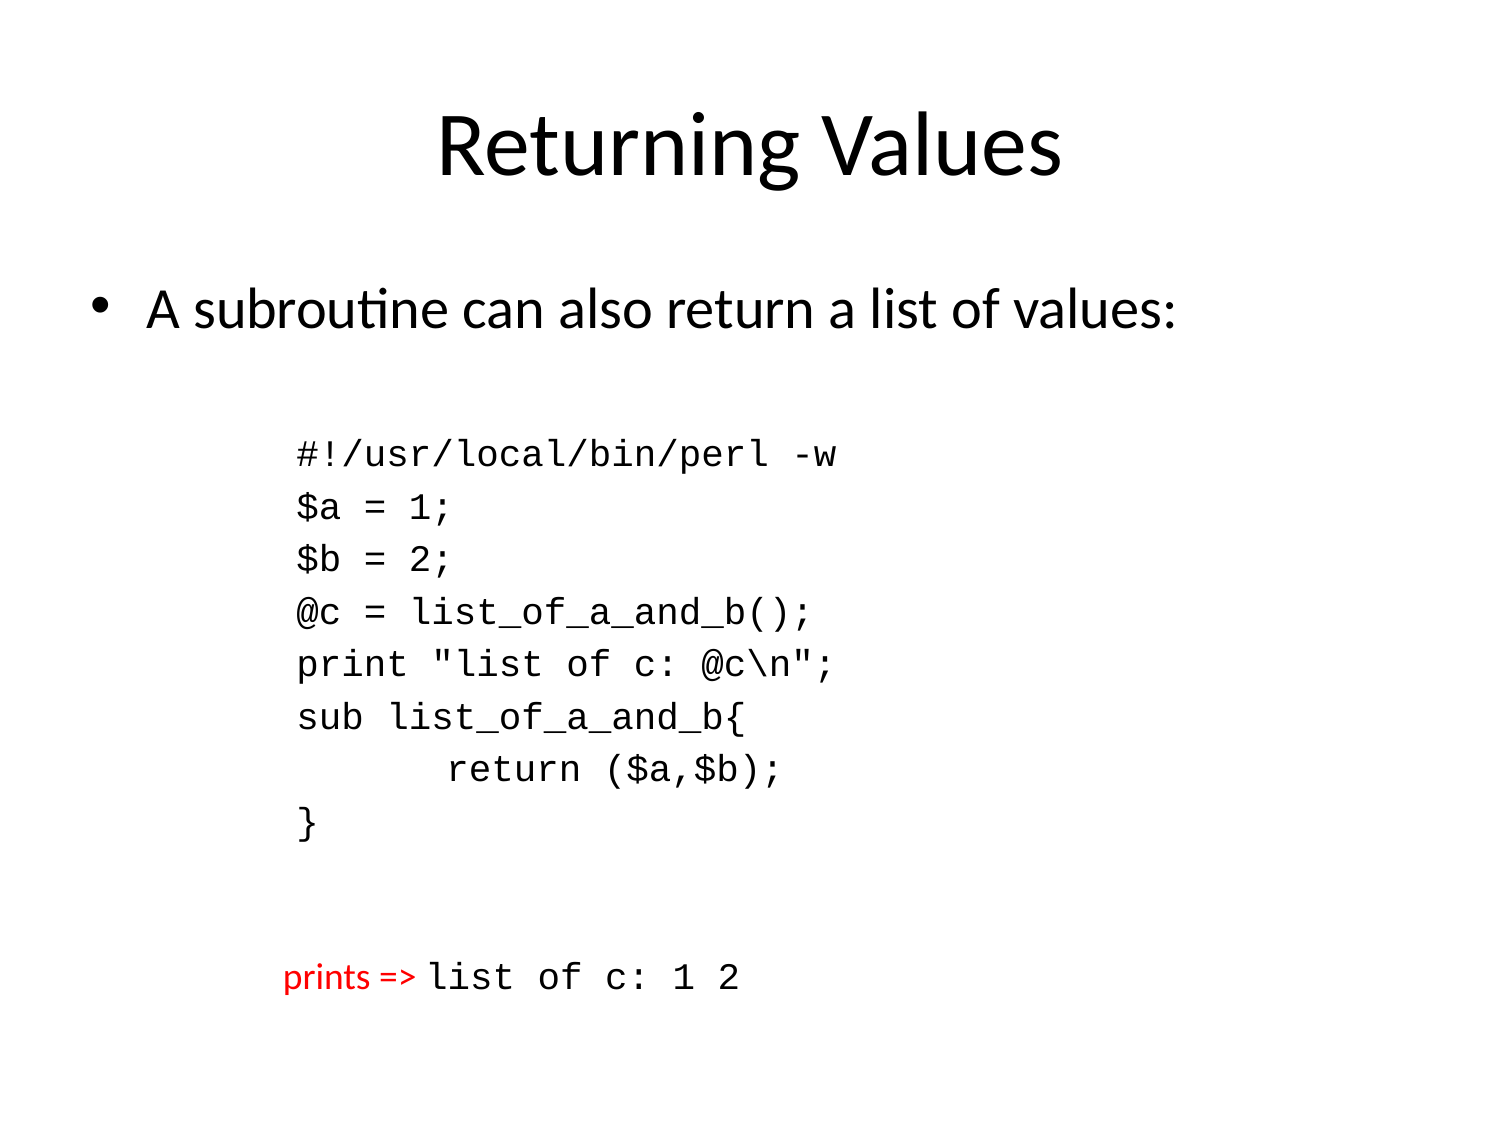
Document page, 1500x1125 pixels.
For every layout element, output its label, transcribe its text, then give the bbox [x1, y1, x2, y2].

list A subroutine can also return a list of values: #!/usr/local/bin/perl -w $a = 1; $b = 2; @c = list_of_a_and_b(); print "list of c: @c\n"; sub list_of_a_and_b{ return ($a,$b); } [75, 262, 1425, 1005]
text_box prints => list of c: 1 2 [0, 950, 756, 1006]
title Returning Values [75, 45, 1425, 233]
